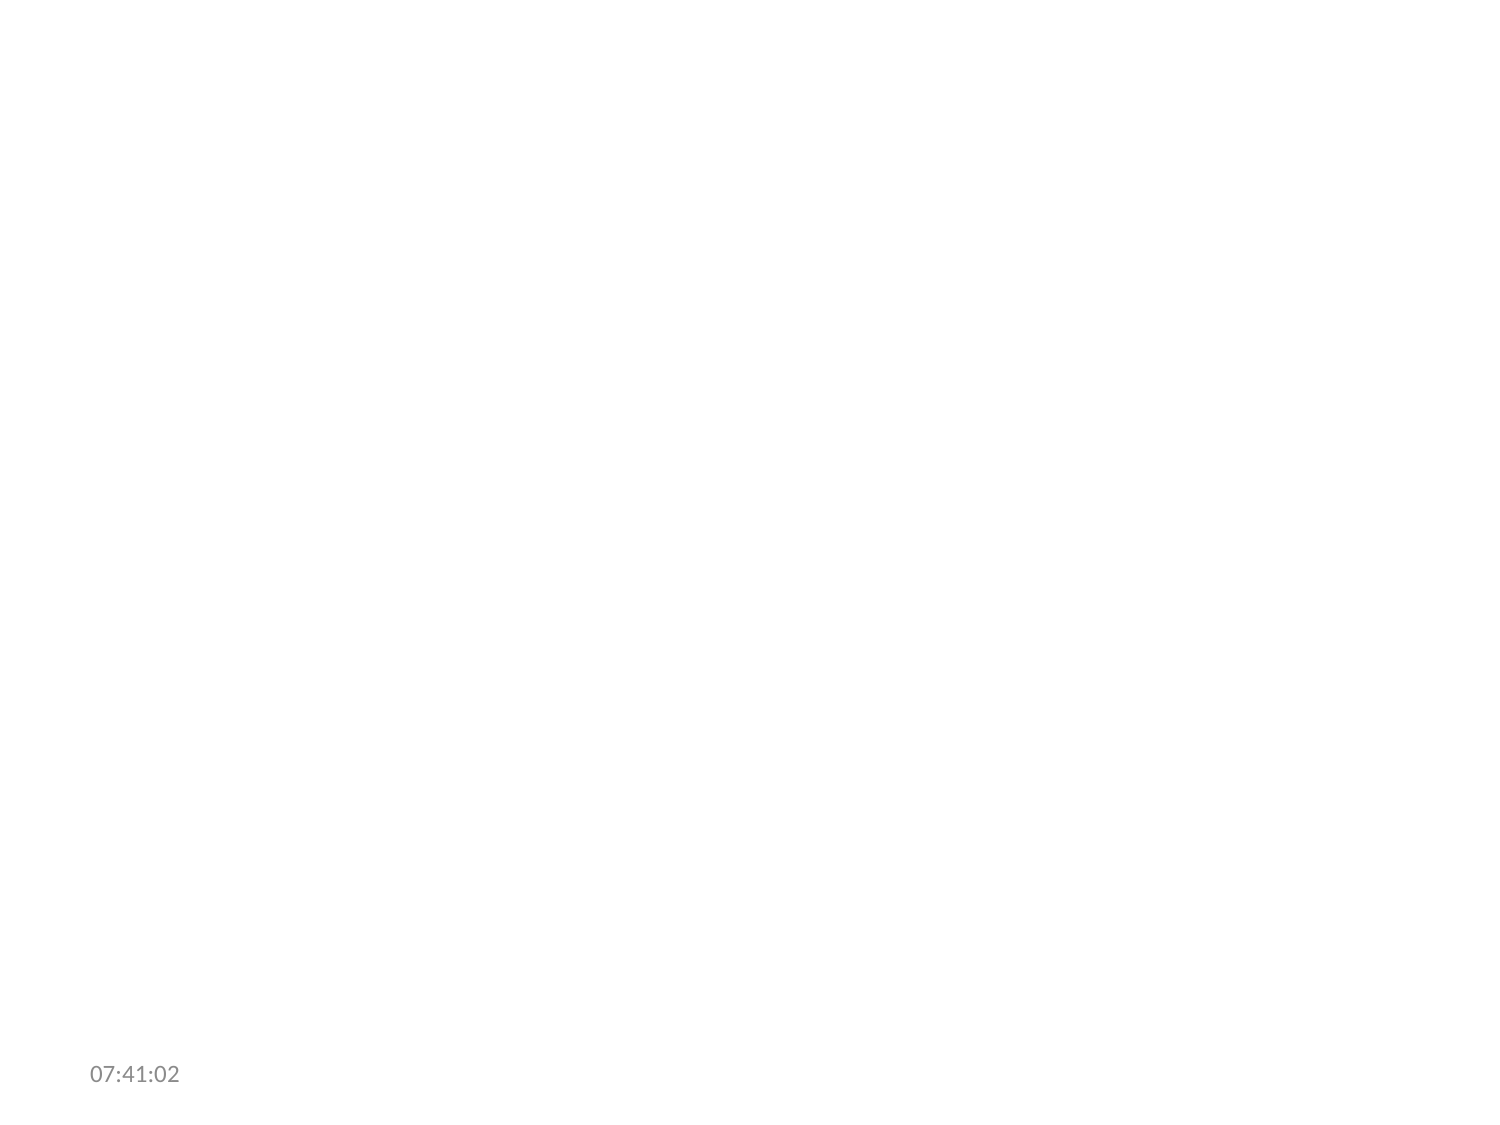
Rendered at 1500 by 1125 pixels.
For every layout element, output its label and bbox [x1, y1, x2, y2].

slide_number [75, 1042, 425, 1103]
